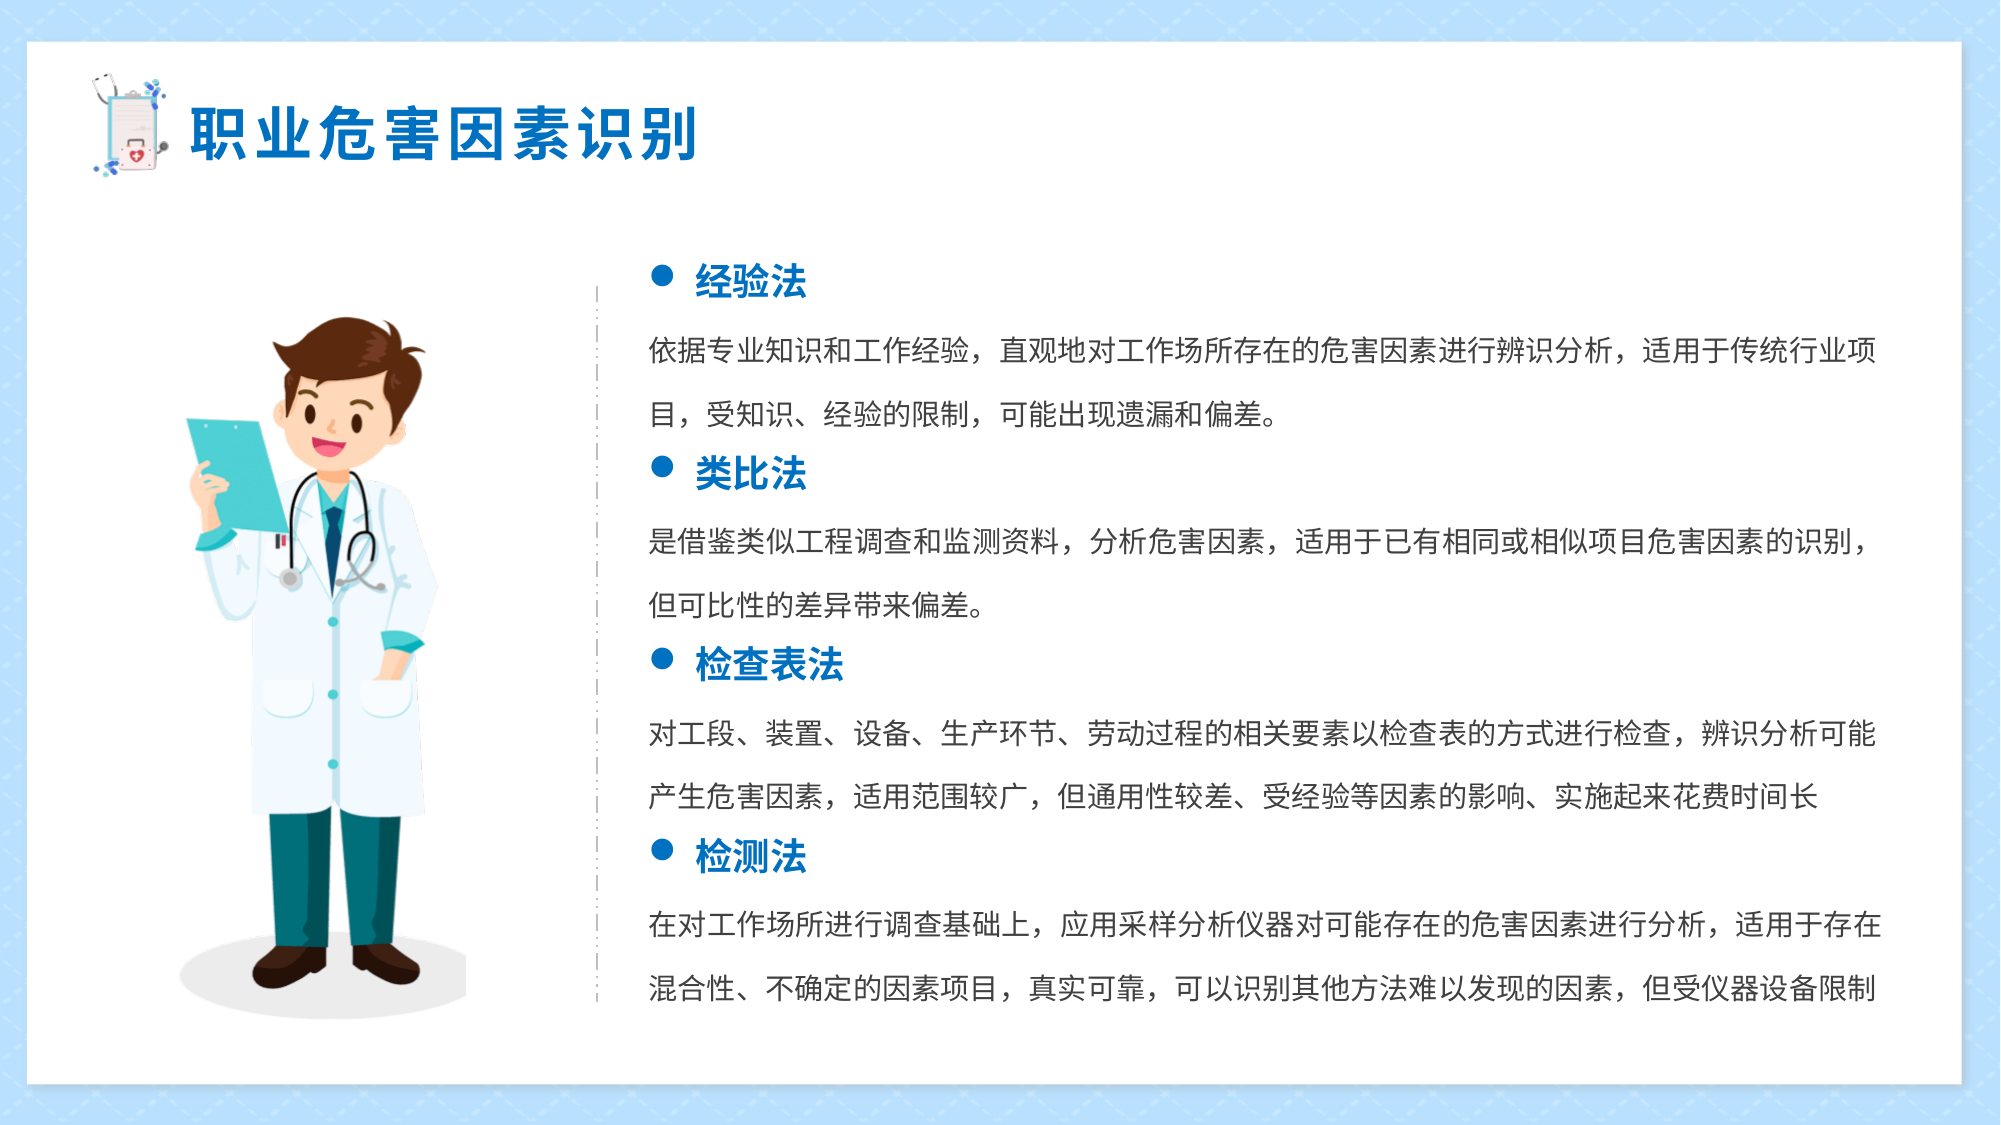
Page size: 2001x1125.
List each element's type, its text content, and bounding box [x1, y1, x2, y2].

picture [0, 0, 2000, 1125]
text_box 经验法 依据专业知识和工作经验，直观地对工作场所存在的危害因素进行辨识分析，适用于传统行业项目，受知识、经验的限制，可能出现遗漏和偏差。 类比法 是借鉴类似工程调查和监测资料，分析危害因素，适用于已有相同或相似项目危害因素的识别，但可比性的差异带来偏差。 检查表法 对工段、装置、设备、生产环节、劳动过程的相关要素以检查表的方式进行检查，辨识分析可能产生危害因素，适用范围较广，但通用性较差、受经验等因素的影响、实施起来花费时间长 检测法 在对工作场所进行调查基础上，应用采样分析仪器对可能存在的危害因素进行分析，适用于存在混合性、不确定的因素项目，真实可靠，可以识别其他方法难以发现的因素，但受仪器设备限制 [633, 231, 1898, 1013]
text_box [66, 66, 760, 194]
